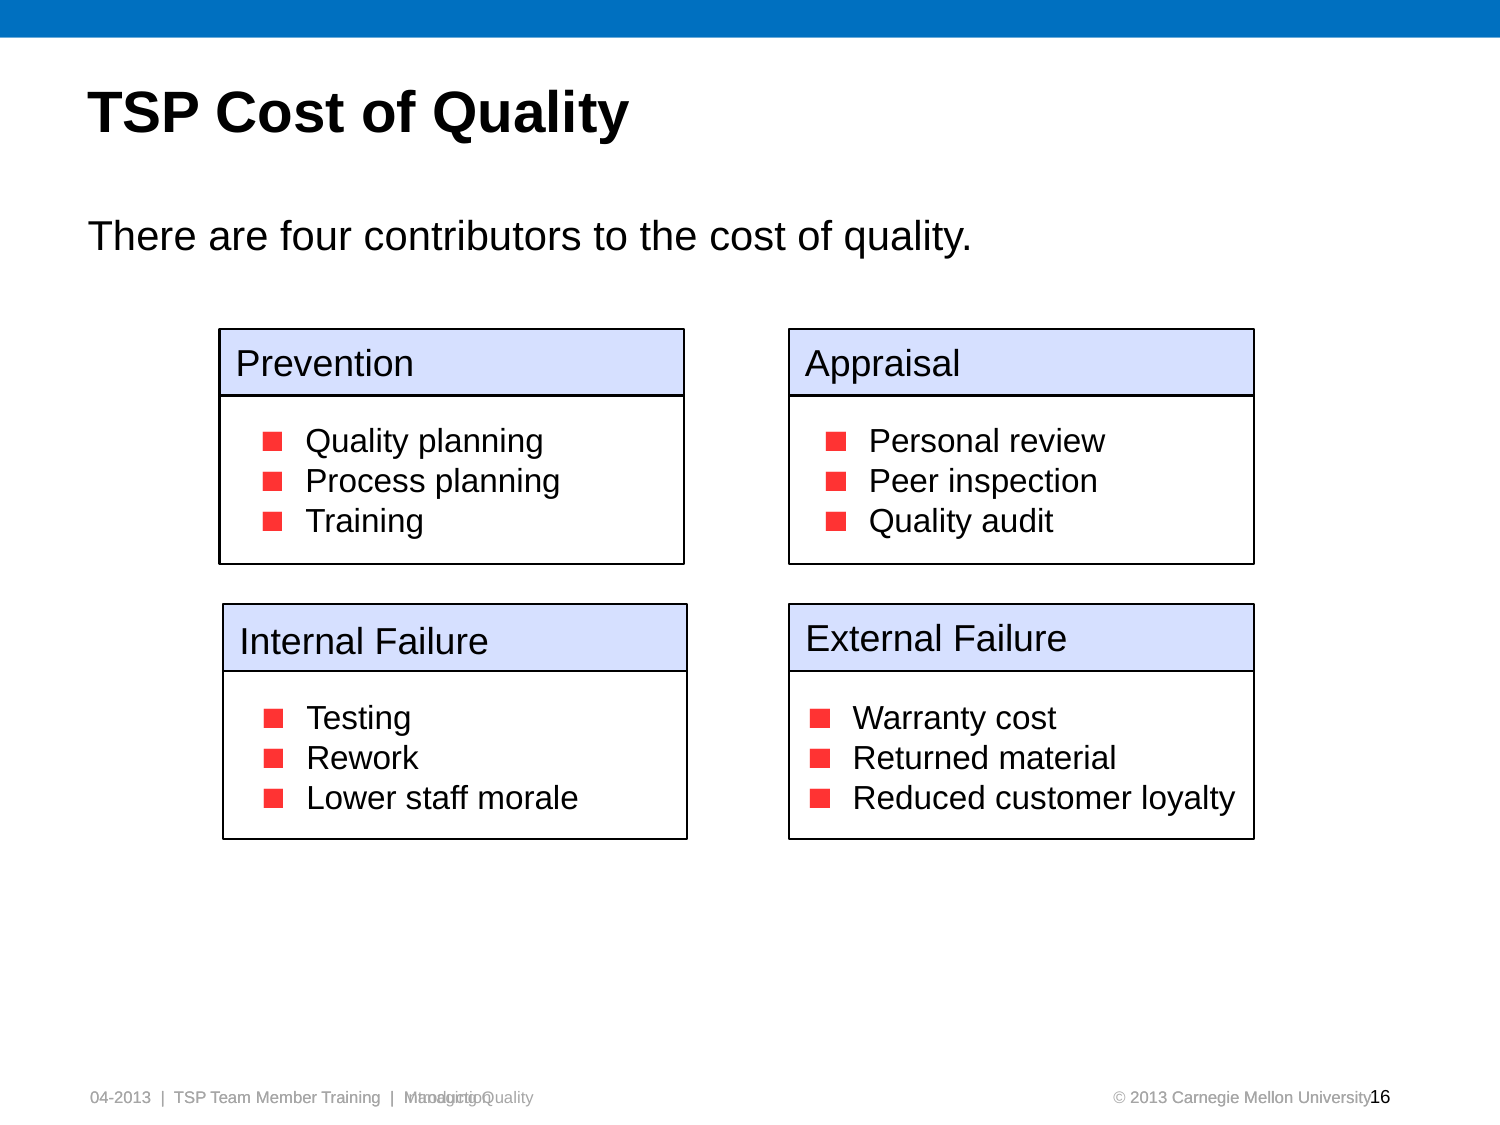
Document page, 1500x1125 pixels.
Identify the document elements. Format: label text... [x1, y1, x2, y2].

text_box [219, 328, 1254, 840]
list There are four contributors to the cost of quality. [87, 212, 1440, 310]
title TSP Cost of Quality [87, 87, 1439, 212]
